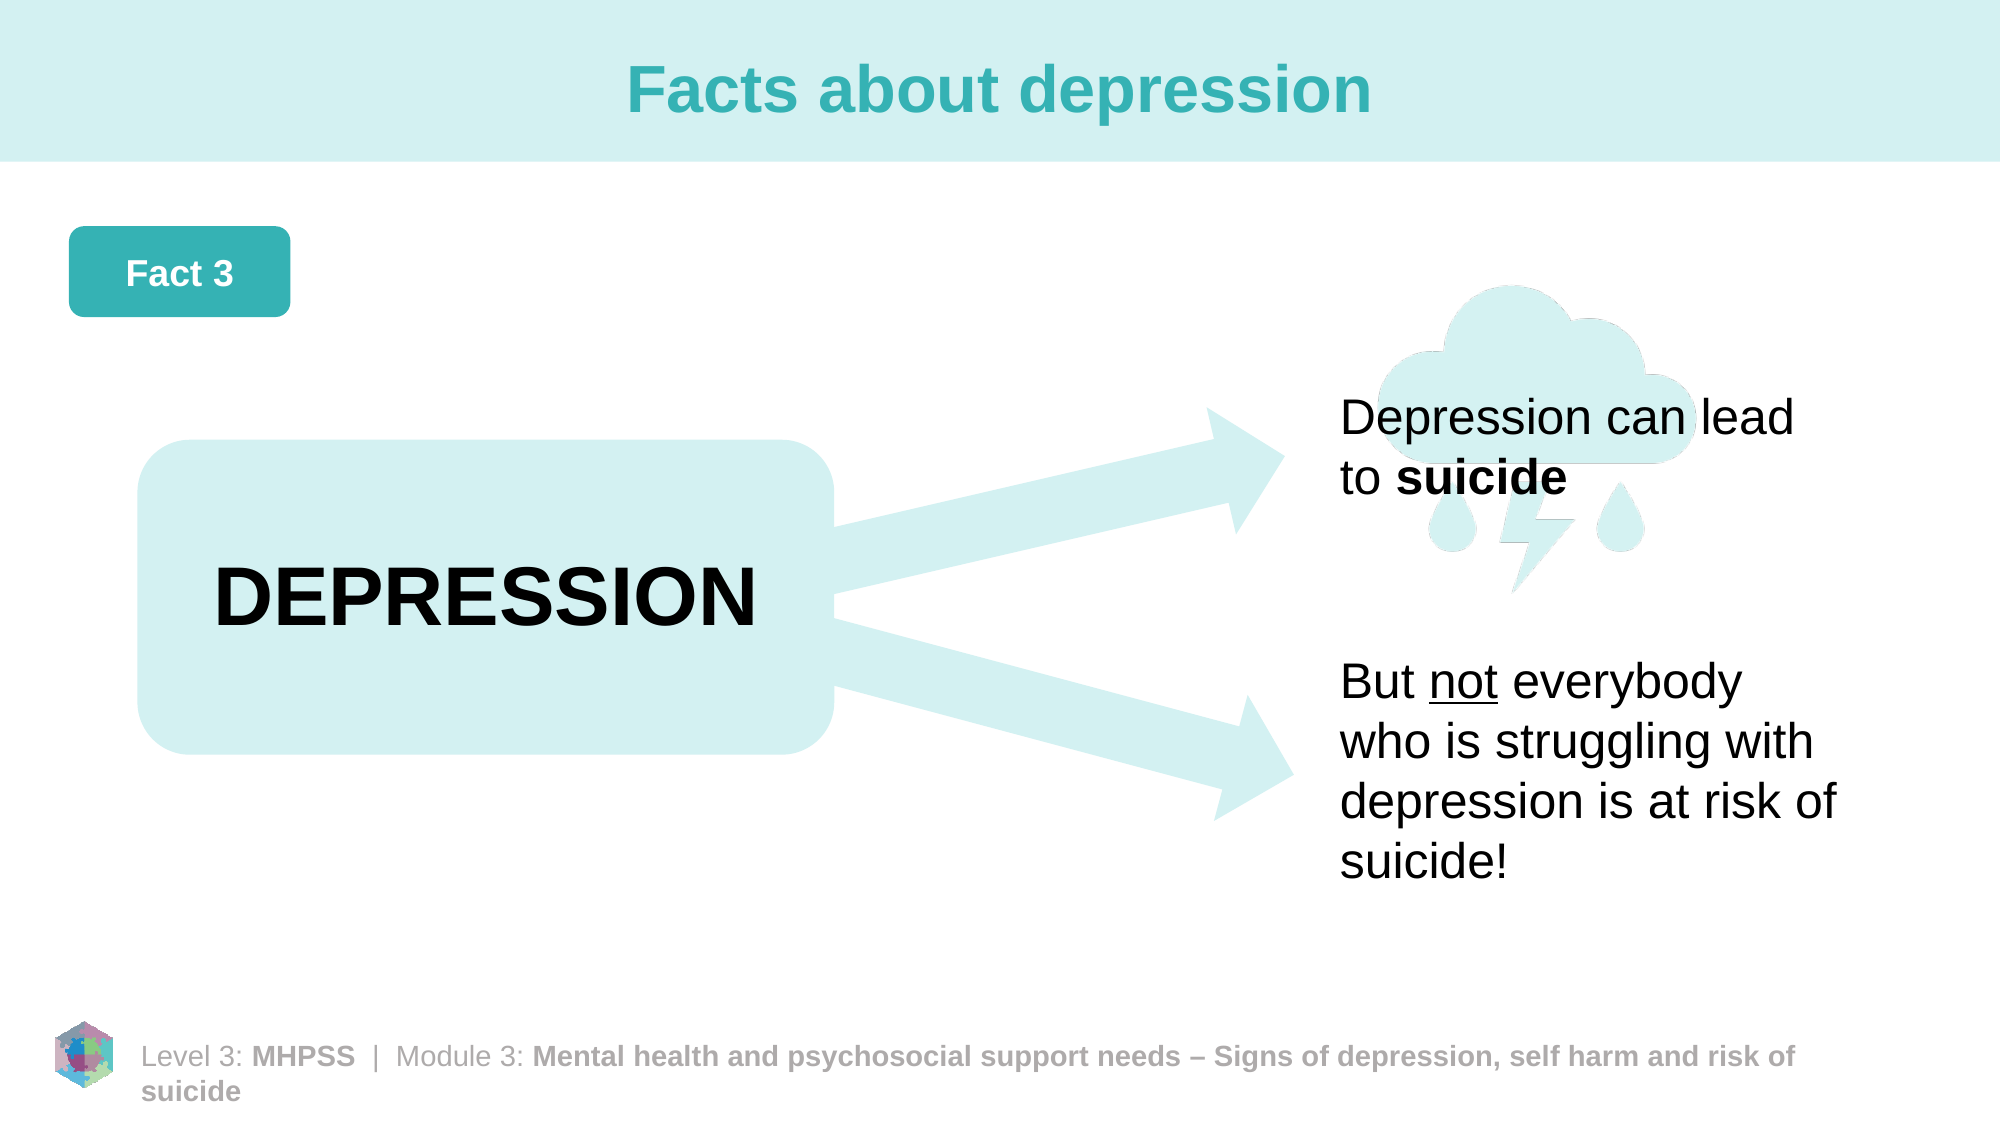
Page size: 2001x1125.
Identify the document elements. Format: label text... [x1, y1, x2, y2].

title Facts about depression [137, 19, 1863, 163]
picture [55, 1021, 113, 1088]
text_box [800, 609, 1294, 821]
text_box Depression can lead to suicide [1766, 376, 1863, 512]
picture [1312, 216, 1761, 664]
text_box Fact 3 [68, 226, 291, 318]
text_box But not everybody who is struggling with depression is at risk of suicide! [1324, 641, 1863, 897]
text_box DEPRESSION [172, 502, 800, 681]
text_box [800, 407, 1285, 603]
text_box [137, 439, 835, 755]
